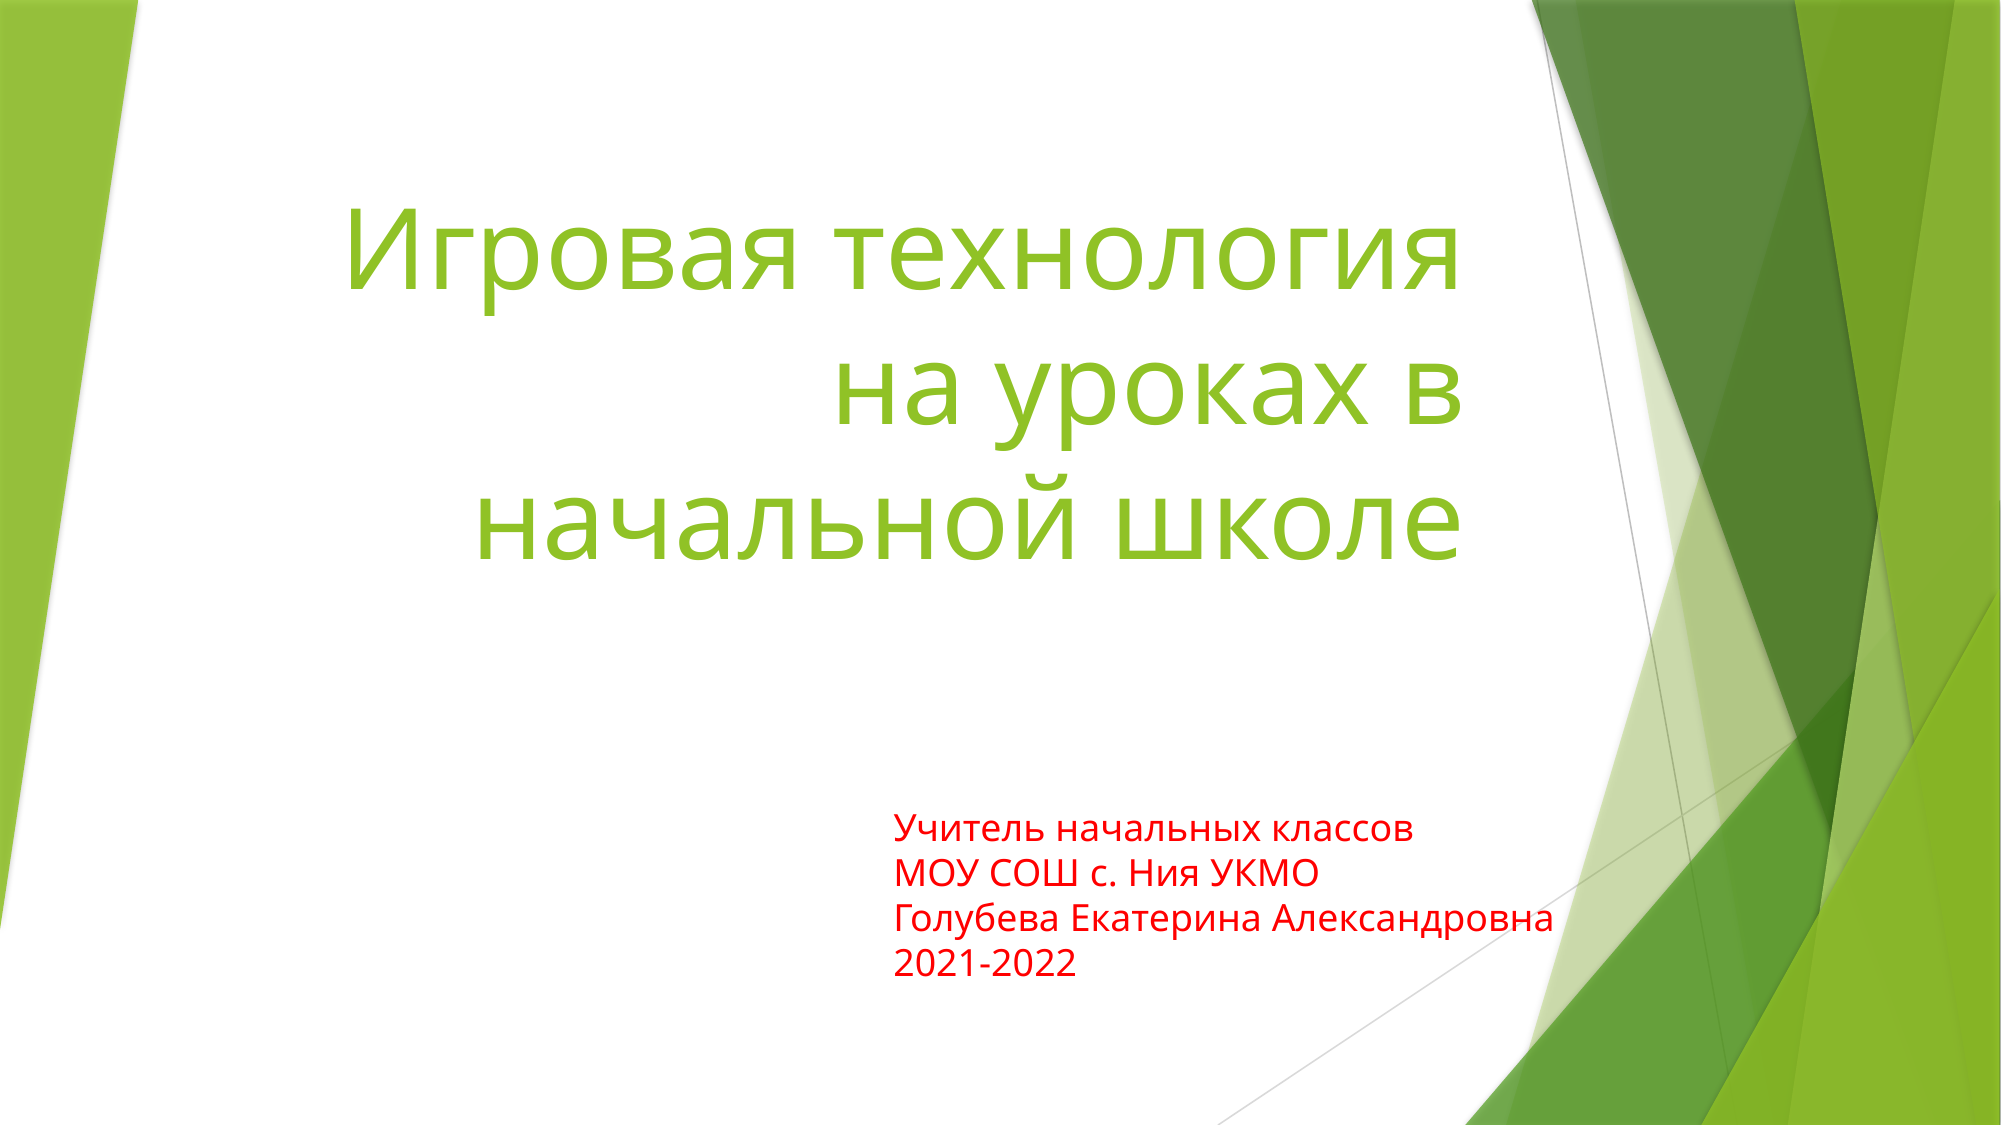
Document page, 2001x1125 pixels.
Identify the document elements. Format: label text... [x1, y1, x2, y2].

text_box Учитель начальных классов МОУ СОШ с. Ния УКМО Голубева Екатерина Александровна 2021-2022 [878, 797, 1570, 992]
title Игровая технология на уроках в начальной школе [206, 319, 1481, 590]
